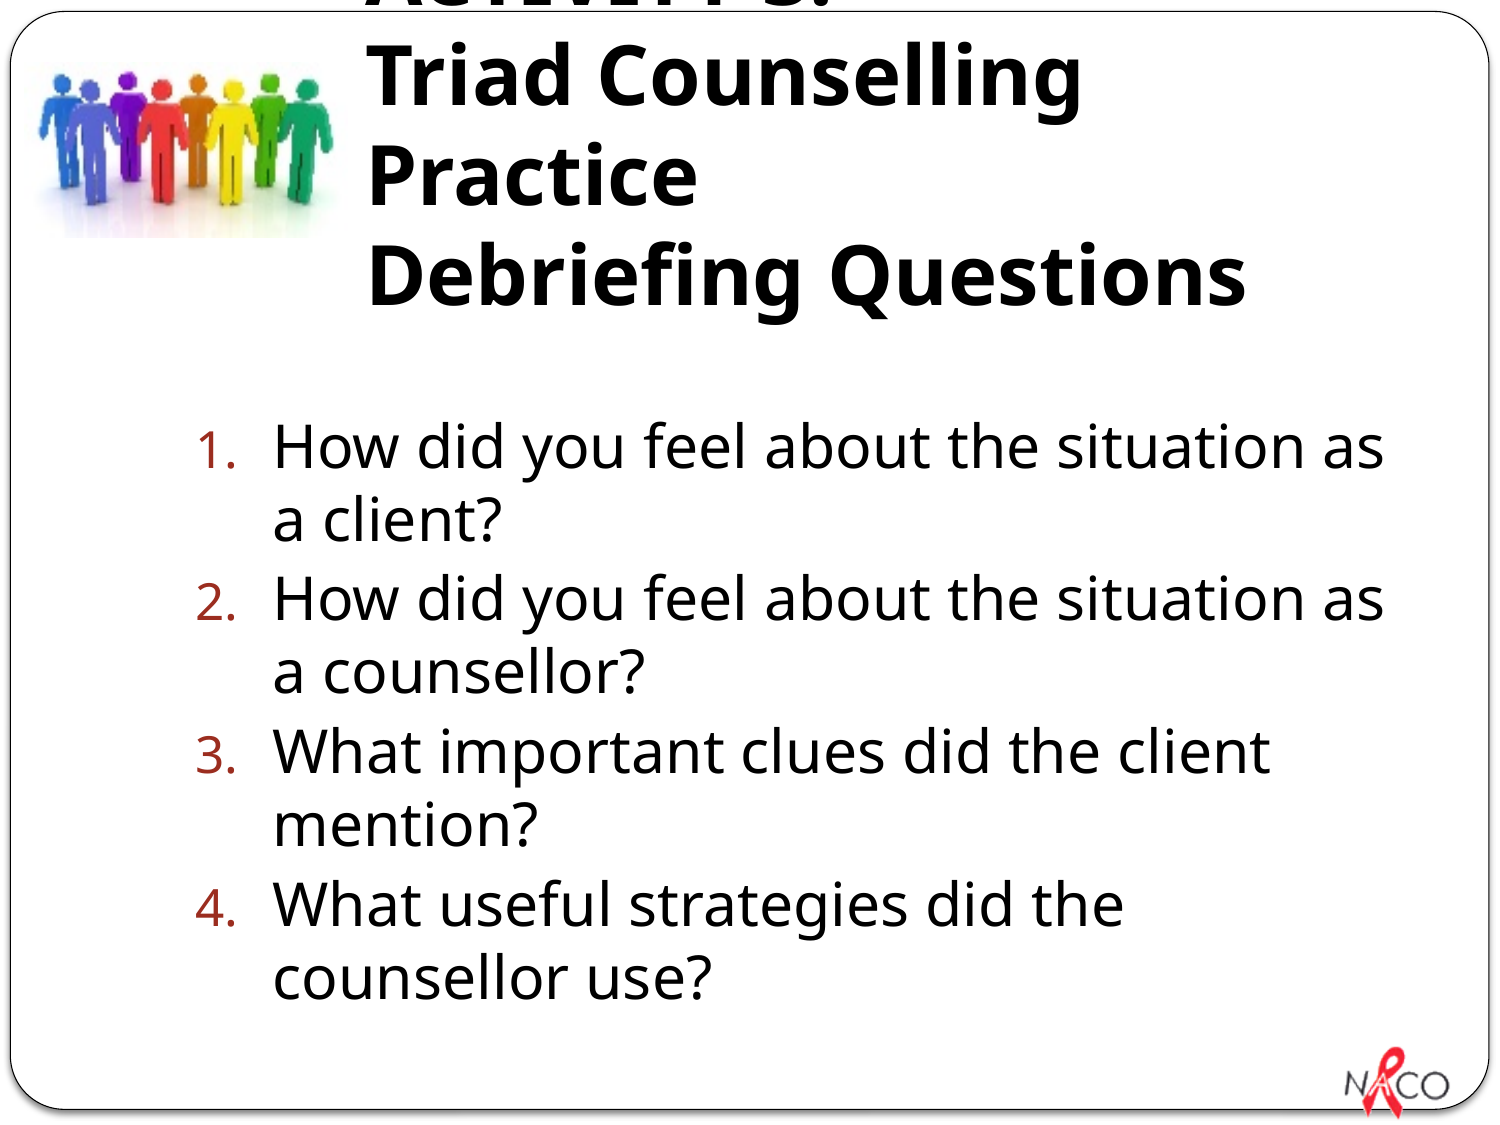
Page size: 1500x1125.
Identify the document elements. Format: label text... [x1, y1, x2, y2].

list How did you feel about the situation as a client? How did you feel about the situation as a counsellor? What important clues did the client mention? What useful strategies did the counsellor use? [112, 399, 1426, 1026]
picture [1337, 1042, 1455, 1125]
title ACTIVITY 3: Triad Counselling Practice Debriefing Questions [349, 44, 1426, 338]
picture [24, 62, 348, 238]
